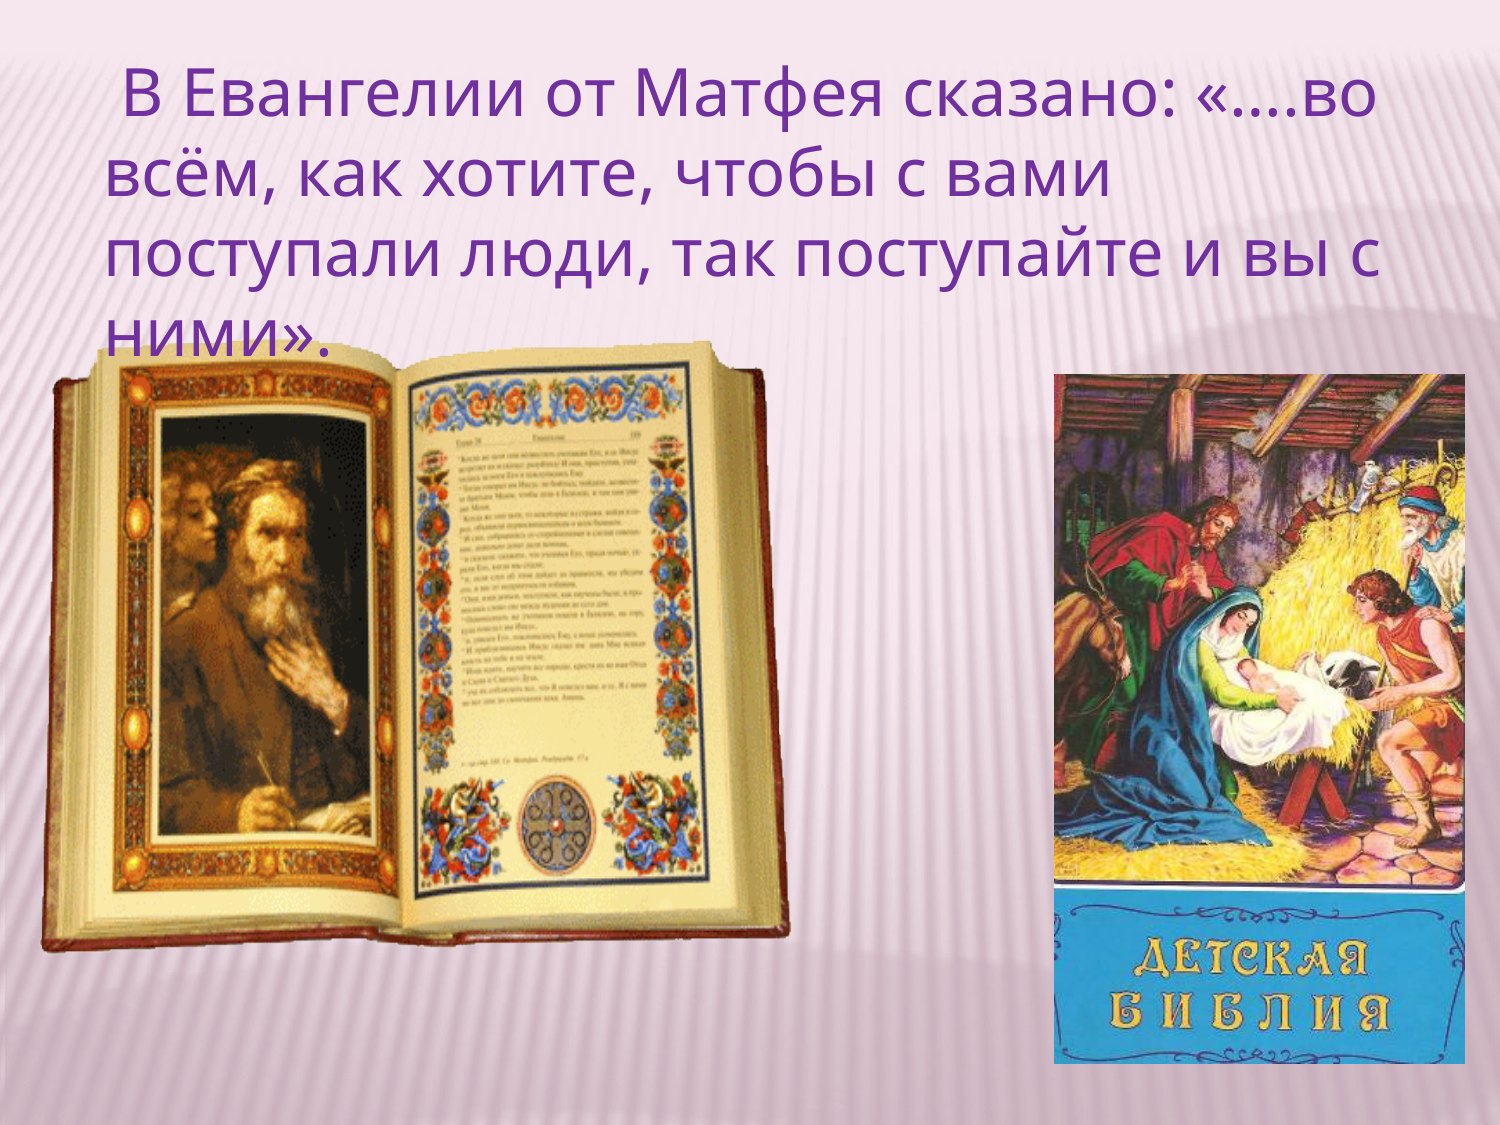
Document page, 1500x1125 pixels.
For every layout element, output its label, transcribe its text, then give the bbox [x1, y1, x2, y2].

text_box В Евангелии от Матфея сказано: «….во всём, как хотите, чтобы с вами поступали люди, так поступайте и вы с ними». [88, 42, 1459, 378]
picture [23, 327, 798, 962]
picture [1054, 374, 1466, 1065]
